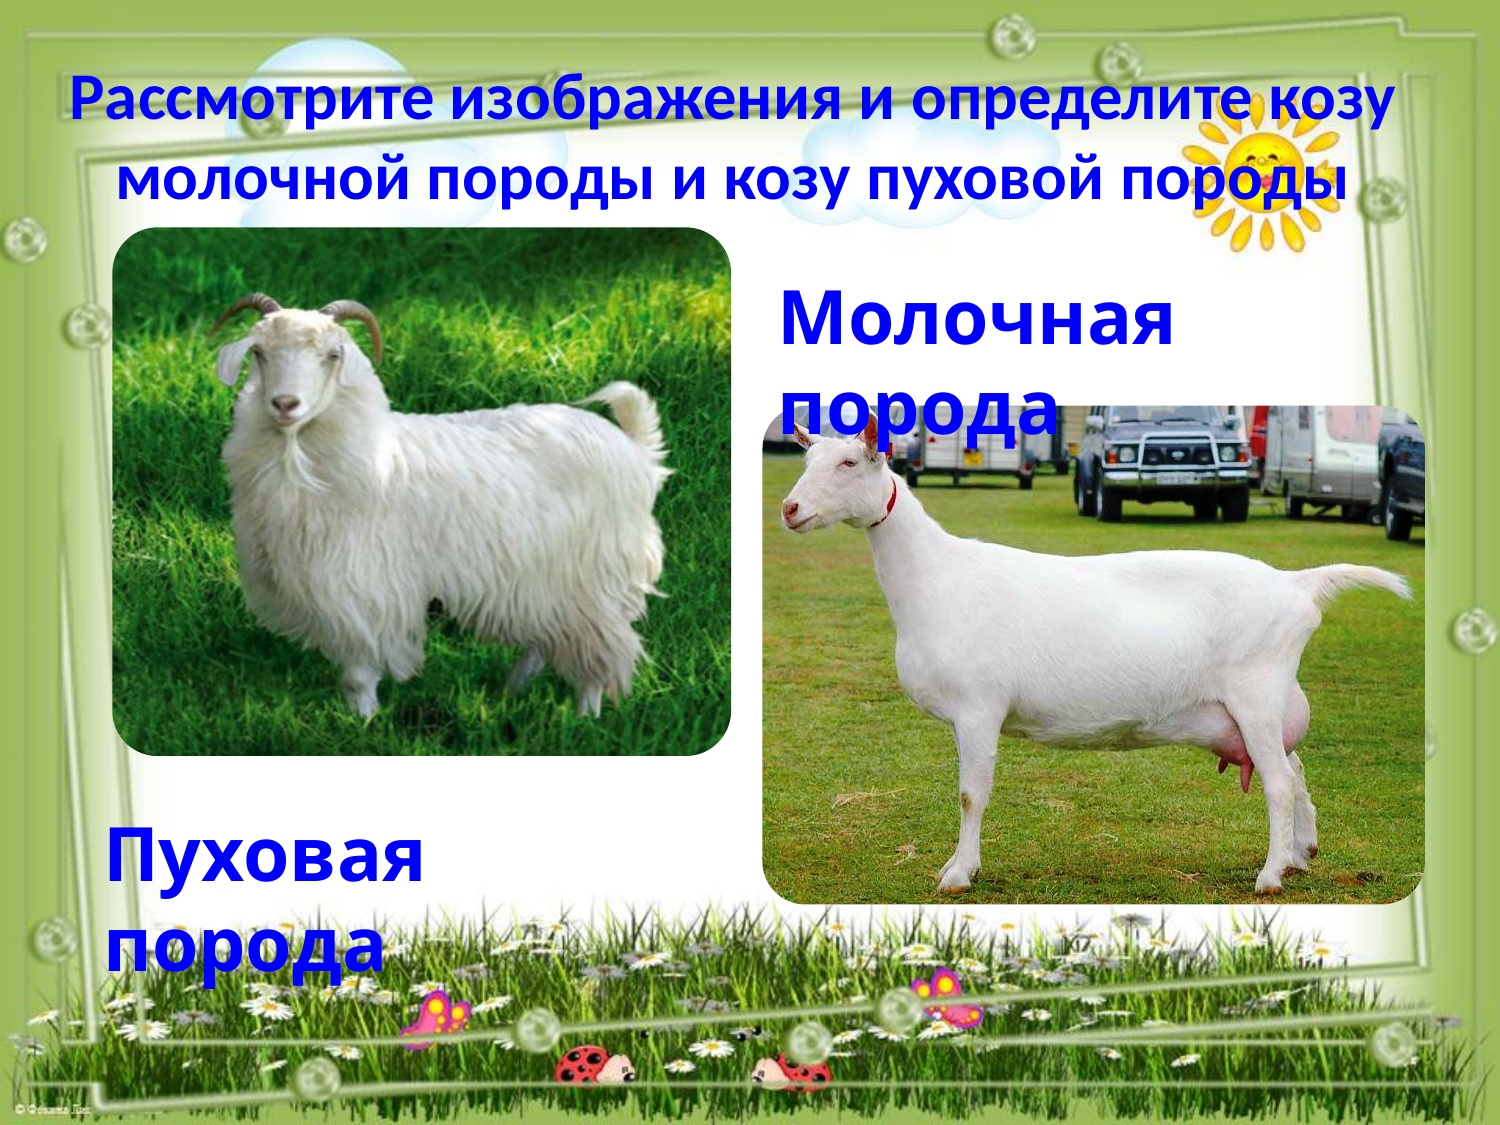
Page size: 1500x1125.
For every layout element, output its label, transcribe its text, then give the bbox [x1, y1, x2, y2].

text_box Пуховая порода [88, 798, 734, 994]
picture [0, 0, 1500, 1125]
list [762, 405, 1426, 905]
text_box Молочная порода [762, 262, 1459, 458]
title Рассмотрите изображения и определите козу молочной породы и козу пуховой породы [41, 45, 1425, 233]
